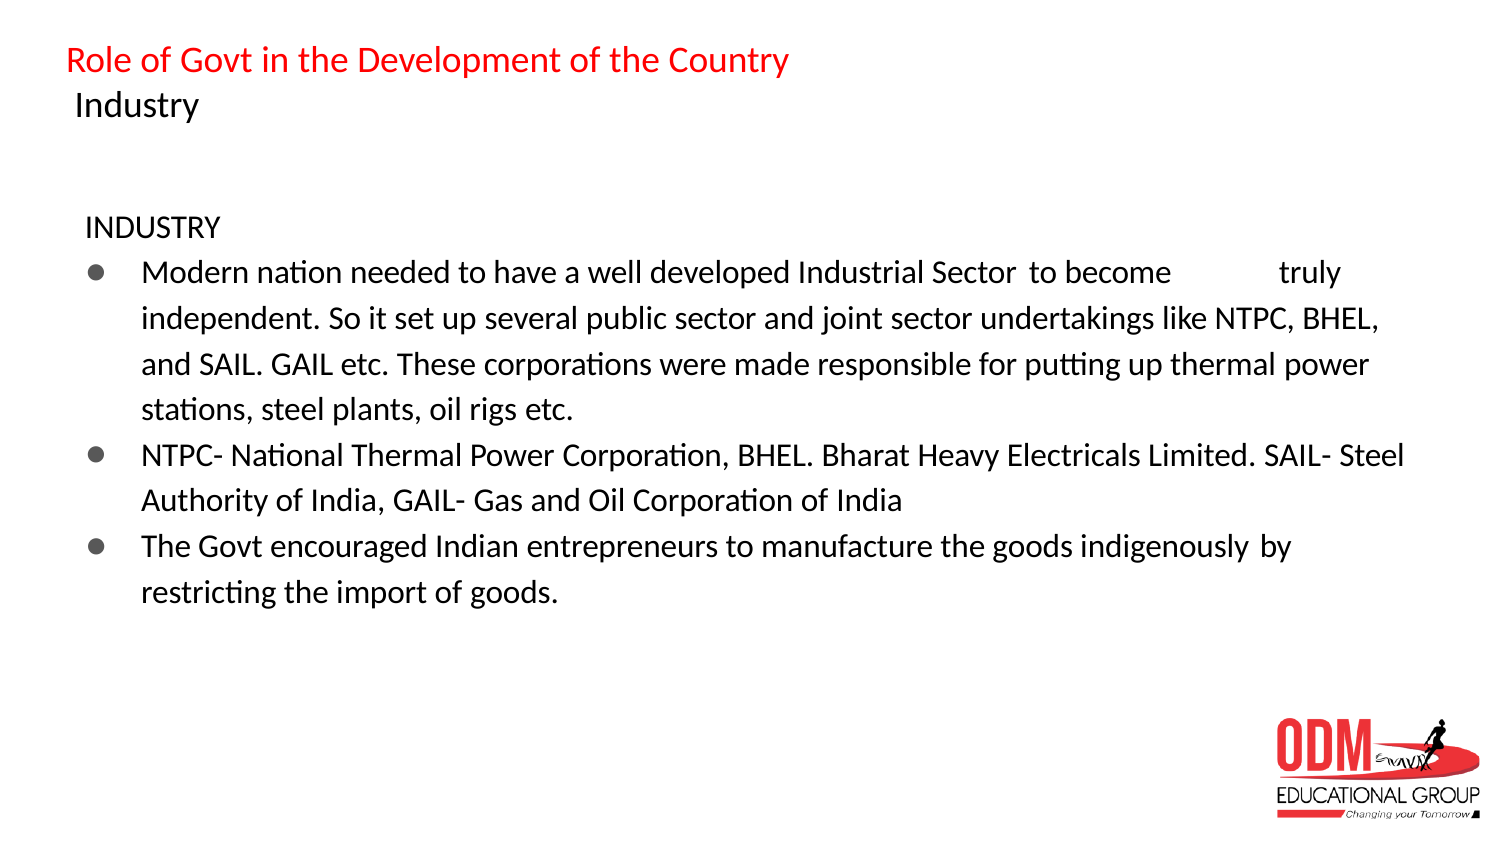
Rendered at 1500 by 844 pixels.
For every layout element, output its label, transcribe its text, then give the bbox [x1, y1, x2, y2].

title Role of Govt in the Development of the Country Industry [64, 33, 798, 177]
text_box INDUSTRY Modern nation needed to have a well developed Industrial Sector to become truly independent. So it set up several public sector and joint sector undertakings like NTPC, BHEL, and SAIL. GAIL etc. These corporations were made responsible for putting up thermal power stations, steel plants, oil rigs etc. NTPC- National Thermal Power Corporation, BHEL. Bharat Heavy Electricals Limited. SAIL- Steel Authority of India, GAIL- Gas and Oil Corporation of India The Govt encouraged Indian entrepreneurs to manufacture the goods indigenously by restricting the import of goods. [82, 203, 1427, 610]
text_box [1277, 718, 1480, 819]
